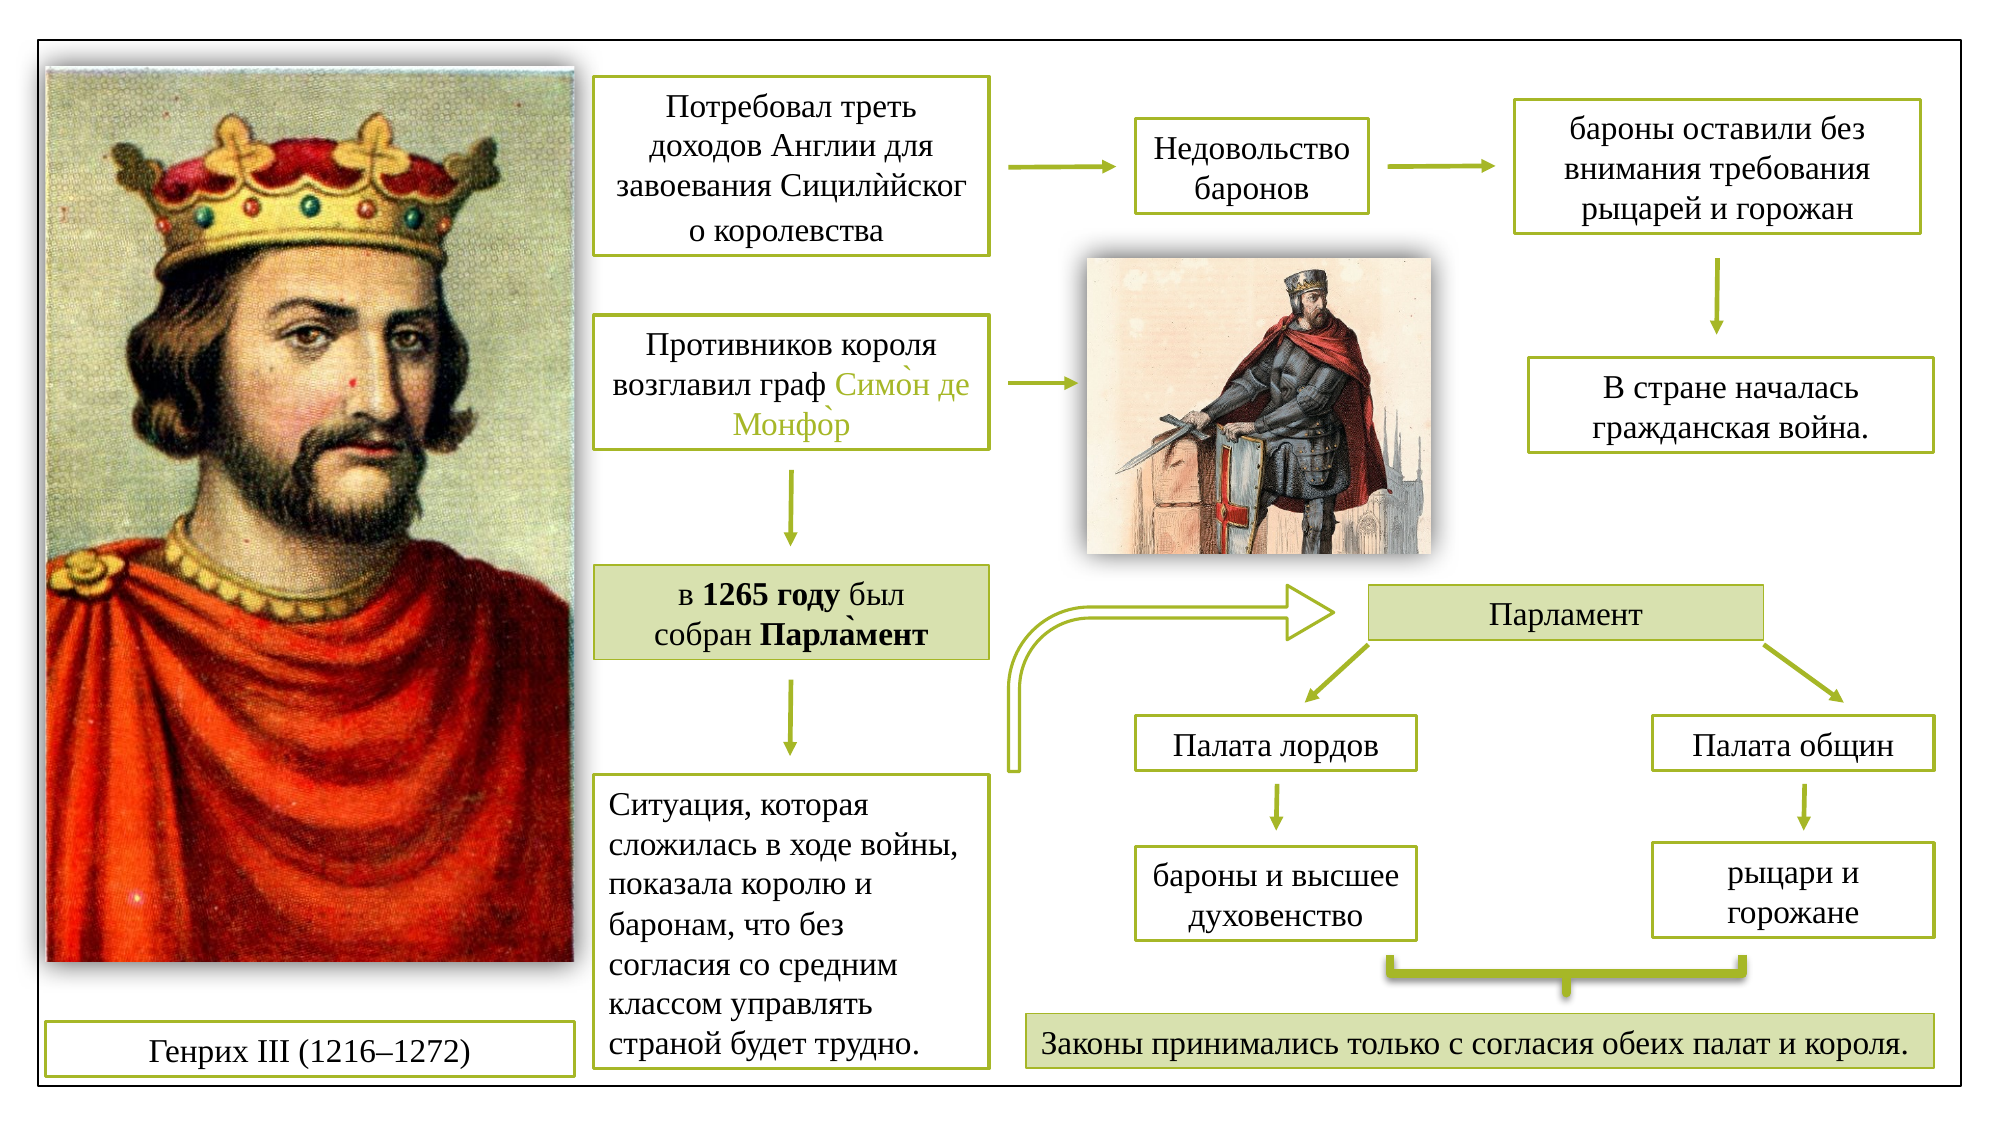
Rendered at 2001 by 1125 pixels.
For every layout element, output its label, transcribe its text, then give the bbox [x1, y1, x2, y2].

text_box Парламент [1368, 584, 1764, 641]
text_box Недовольство баронов [1134, 117, 1370, 215]
text_box бароны оставили без внимания требования рыцарей и горожан [1513, 98, 1922, 235]
text_box Палата общин [1651, 714, 1936, 772]
picture [1086, 257, 1431, 554]
text_box Генрих III (1216–1272) [44, 1020, 576, 1078]
text_box Законы принимались только с согласия обеих палат и короля. [1025, 1013, 1935, 1069]
text_box Потребовал треть доходов Англии для завоевания Сицилѝйского королевства [592, 75, 991, 257]
text_box В стране началась гражданская война. [1527, 356, 1935, 454]
text_box Противников короля возглавил граф Симо̀н де Монфо̀р [592, 313, 991, 451]
text_box [1386, 954, 1747, 998]
picture [45, 66, 575, 962]
text_box в 1265 году был собран Парла̀мент [593, 564, 990, 660]
text_box [1006, 583, 1336, 774]
text_box Ситуация, которая сложилась в ходе войны, показала королю и баронам, что без согласия со средним классом управлять страной будет трудно. [592, 773, 991, 1070]
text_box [1763, 644, 1845, 703]
text_box рыцари и горожане [1651, 841, 1936, 939]
text_box бароны и высшее духовенство [1134, 845, 1418, 942]
text_box Палата лордов [1134, 714, 1418, 772]
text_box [1304, 644, 1369, 703]
